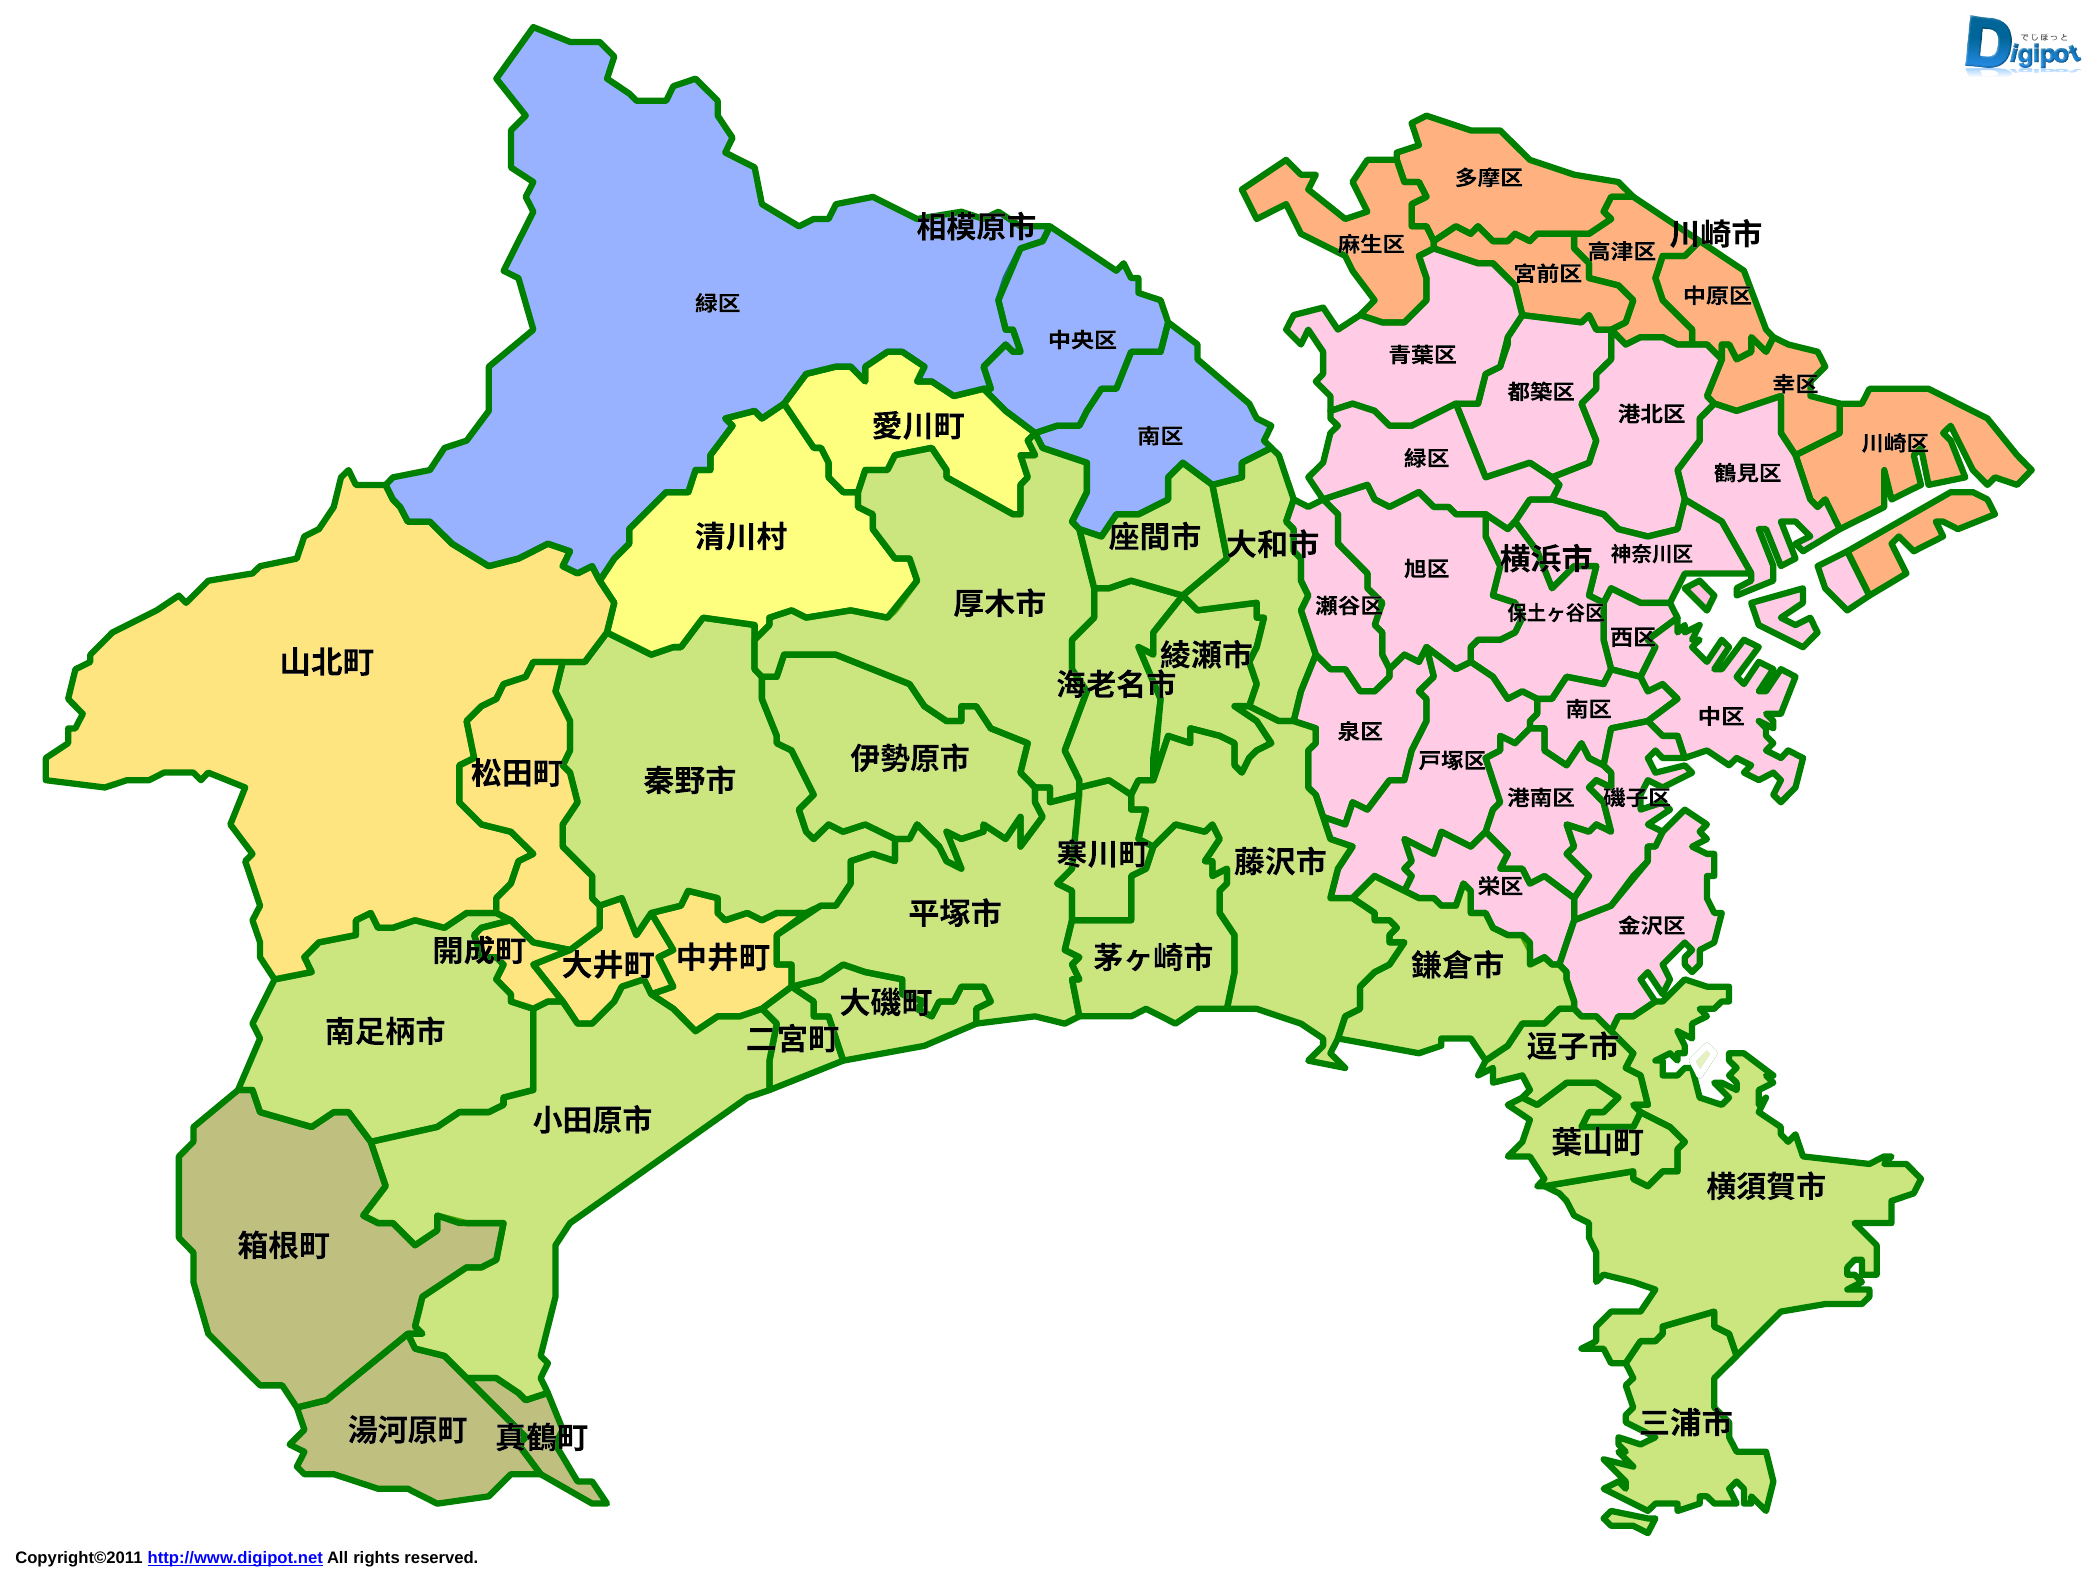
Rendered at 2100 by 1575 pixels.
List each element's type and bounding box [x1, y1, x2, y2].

picture [1965, 15, 2082, 79]
text_box [237, 167, 1929, 1452]
text_box [45, 26, 2032, 1534]
